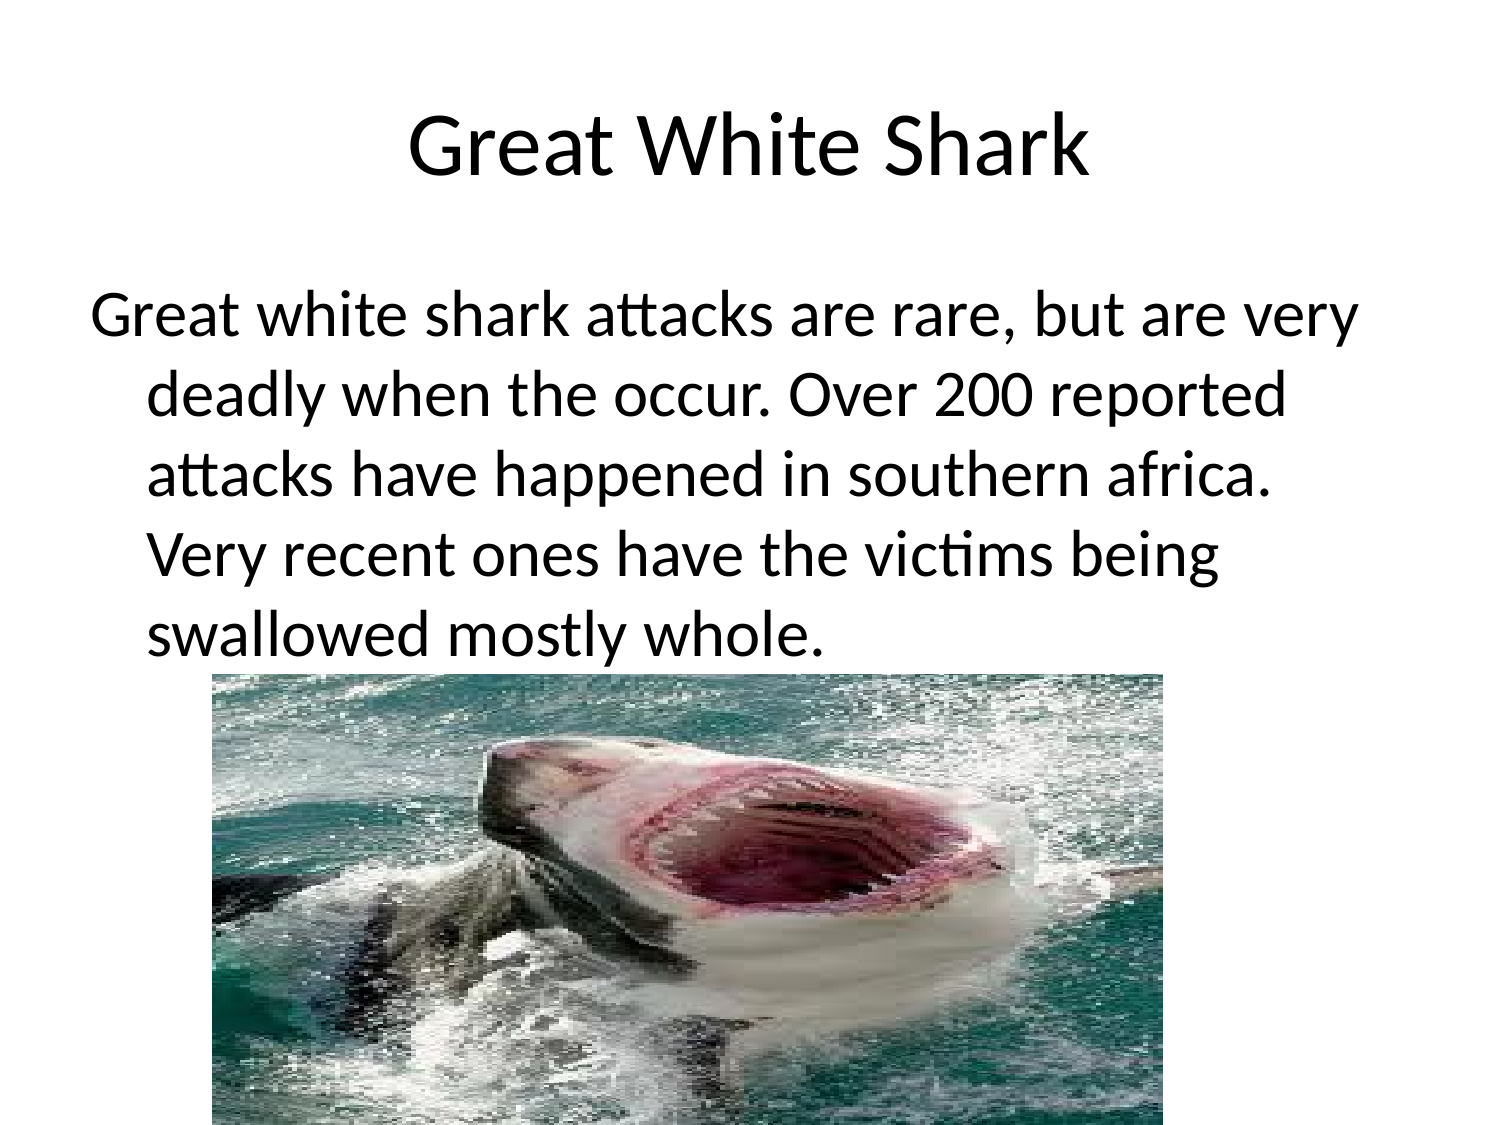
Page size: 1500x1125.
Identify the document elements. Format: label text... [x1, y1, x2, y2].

list Great white shark attacks are rare, but are very deadly when the occur. Over 200 reported attacks have happened in southern africa. Very recent ones have the victims being swallowed mostly whole. [75, 262, 1425, 1005]
picture [212, 674, 1163, 1125]
title Great White Shark [75, 45, 1425, 233]
